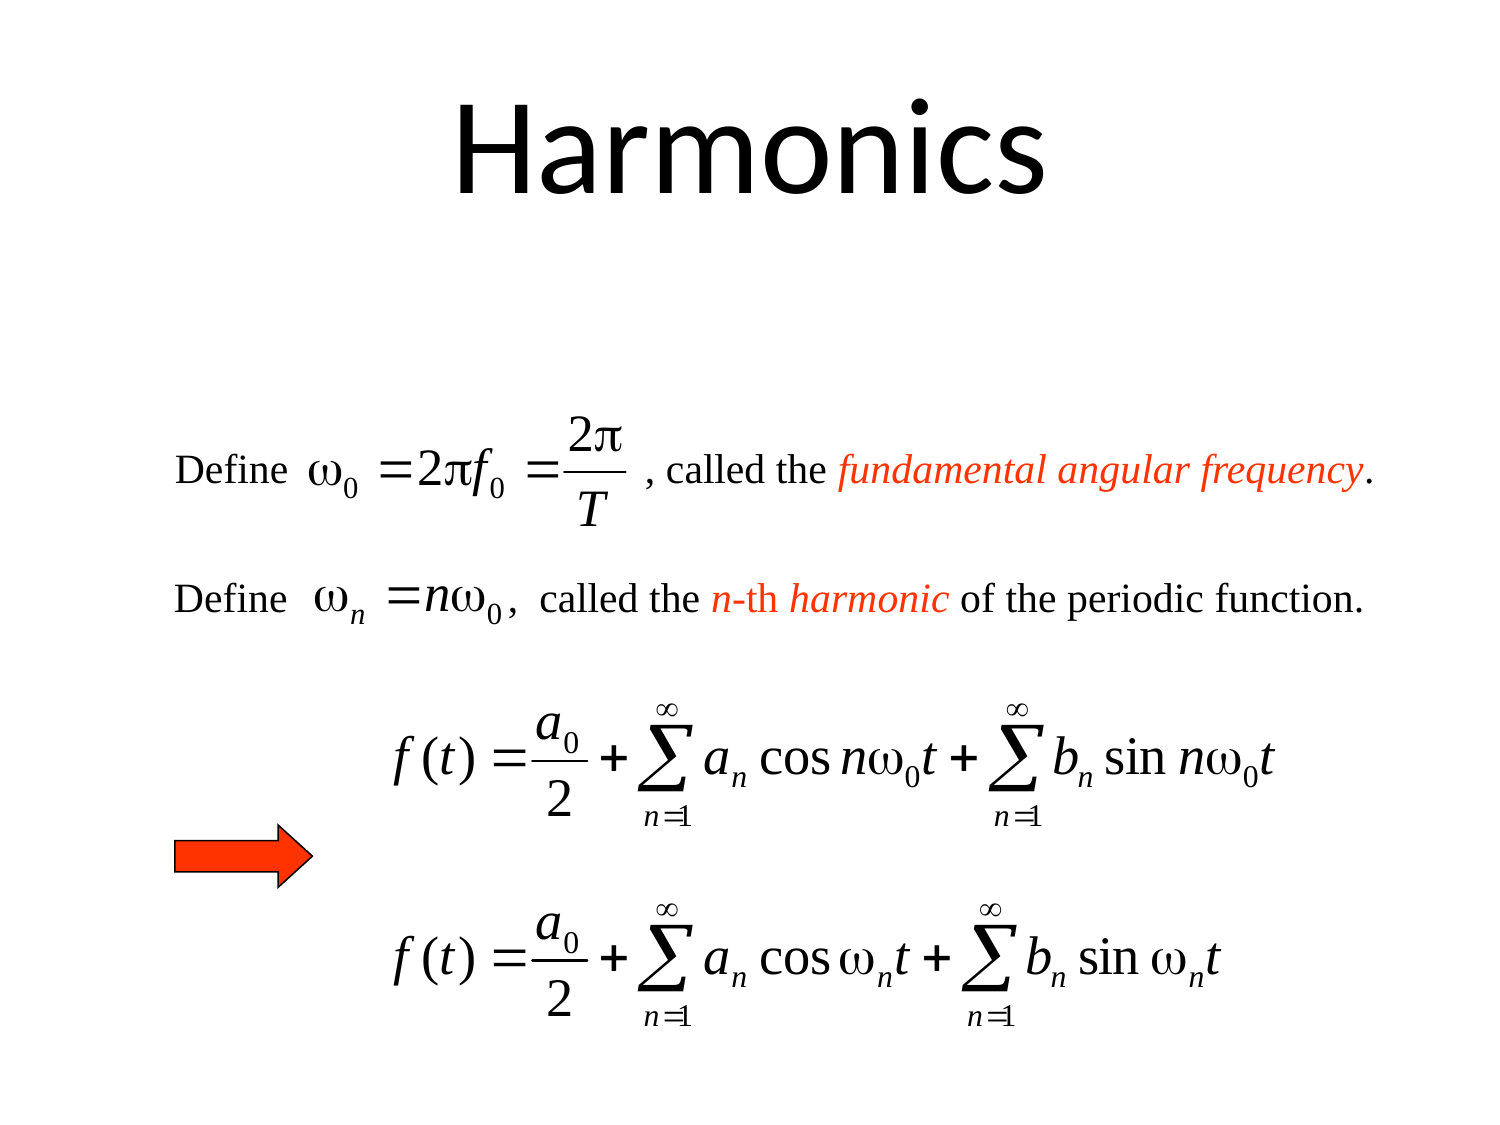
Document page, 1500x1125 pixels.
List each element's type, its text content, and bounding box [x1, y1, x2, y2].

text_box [162, 558, 1377, 638]
text_box [174, 824, 313, 888]
title Harmonics [75, 45, 1425, 233]
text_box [374, 883, 1234, 1038]
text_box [374, 683, 1288, 838]
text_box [162, 401, 1388, 538]
